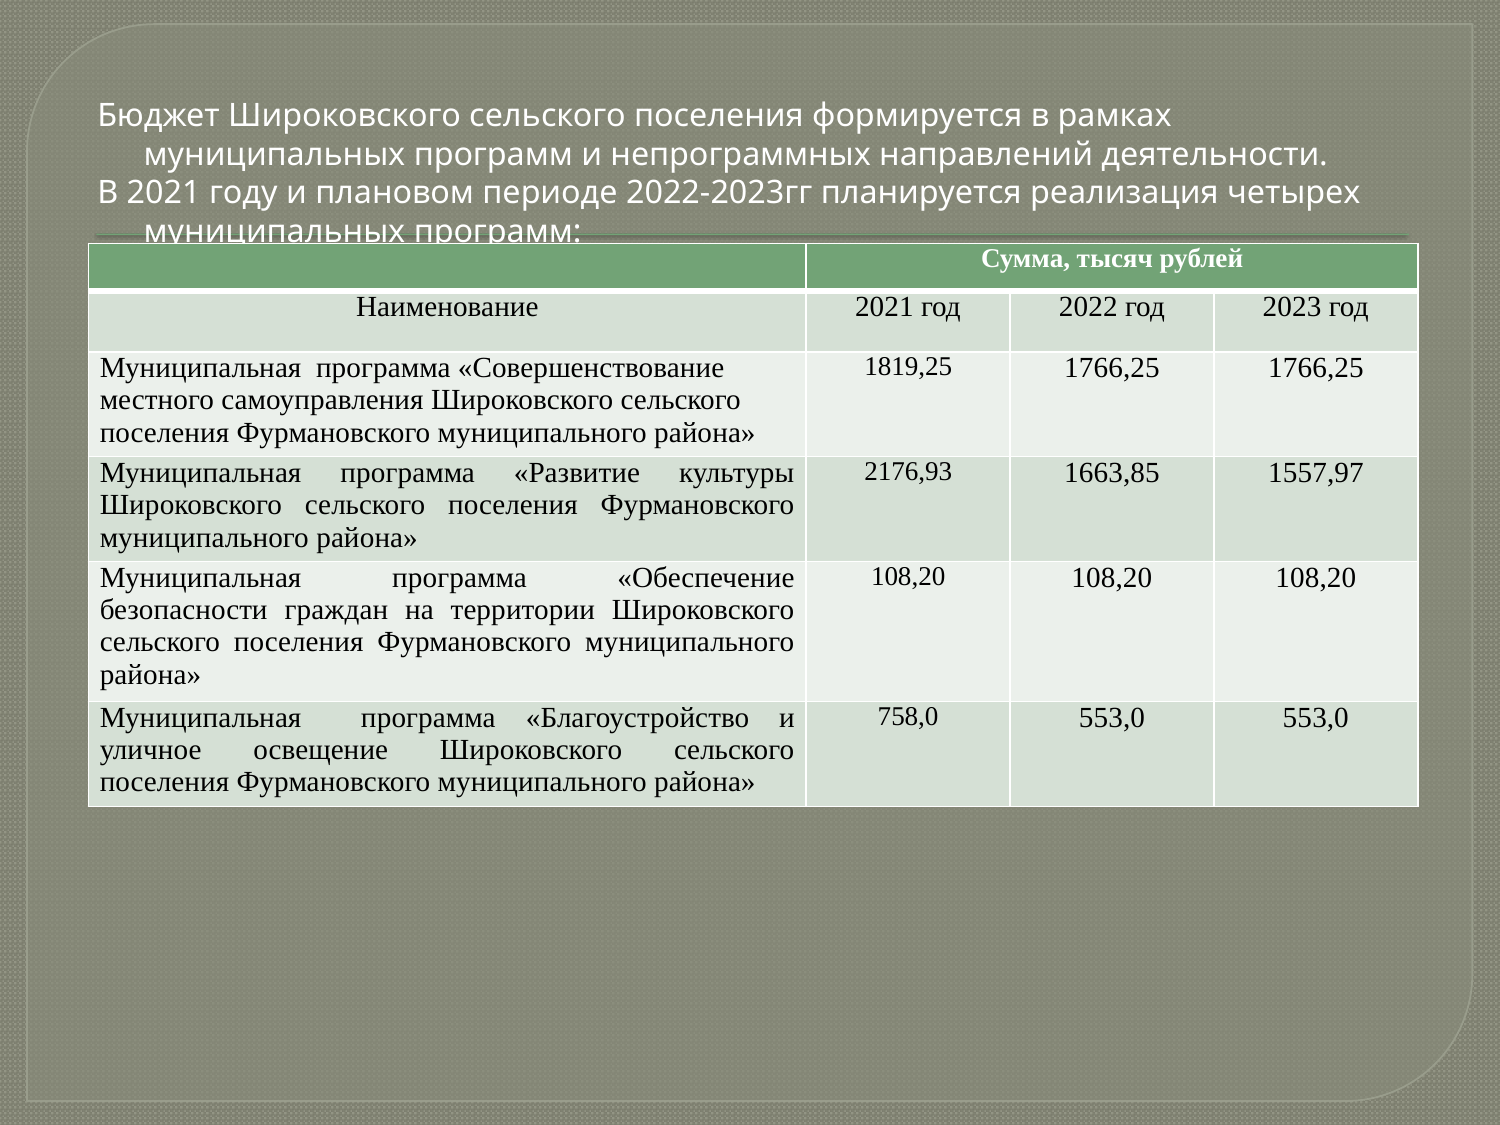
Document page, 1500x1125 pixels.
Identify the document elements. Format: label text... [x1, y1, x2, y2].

table_cell 2023 год [1215, 294, 1417, 351]
table_header Сумма, тысяч рублей [807, 244, 1417, 288]
table_cell 1766,25 [1011, 353, 1213, 456]
table_cell Муниципальная программа «Обеспечение безопасности граждан на территории Широковского сельского поселения Фурмановского муниципального района» [89, 562, 805, 701]
table_cell 2176,93 [807, 457, 1009, 561]
table_cell 1663,85 [1011, 457, 1213, 561]
table_cell 108,20 [807, 562, 1009, 701]
list Бюджет Широковского сельского поселения формируется в рамках муниципальных программ и непрограммных направлений деятельности. В 2021 году и плановом периоде 2022-2023гг планируется реализация четырех муниципальных программ: [82, 86, 1425, 258]
table_cell 1766,25 [1215, 353, 1417, 456]
table_cell Наименование [89, 294, 805, 351]
table_cell 2021 год [807, 294, 1009, 351]
table_cell 1557,97 [1215, 457, 1417, 561]
table_cell 758,0 [807, 702, 1009, 806]
table_cell 108,20 [1215, 562, 1417, 701]
table_cell 553,0 [1215, 702, 1417, 806]
table_cell 553,0 [1011, 702, 1213, 806]
table_cell 2022 год [1011, 294, 1213, 351]
table_cell 1819,25 [807, 353, 1009, 456]
table_header [89, 244, 805, 288]
table_cell 108,20 [1011, 562, 1213, 701]
table_cell Муниципальная программа «Совершенствование местного самоуправления Широковского сельского поселения Фурмановского муниципального района» [89, 353, 805, 456]
table_cell Муниципальная программа «Развитие культуры Широковского сельского поселения Фурмановского муниципального района» [89, 457, 805, 561]
table_cell Муниципальная программа «Благоустройство и уличное освещение Широковского сельского поселения Фурмановского муниципального района» [89, 702, 805, 806]
